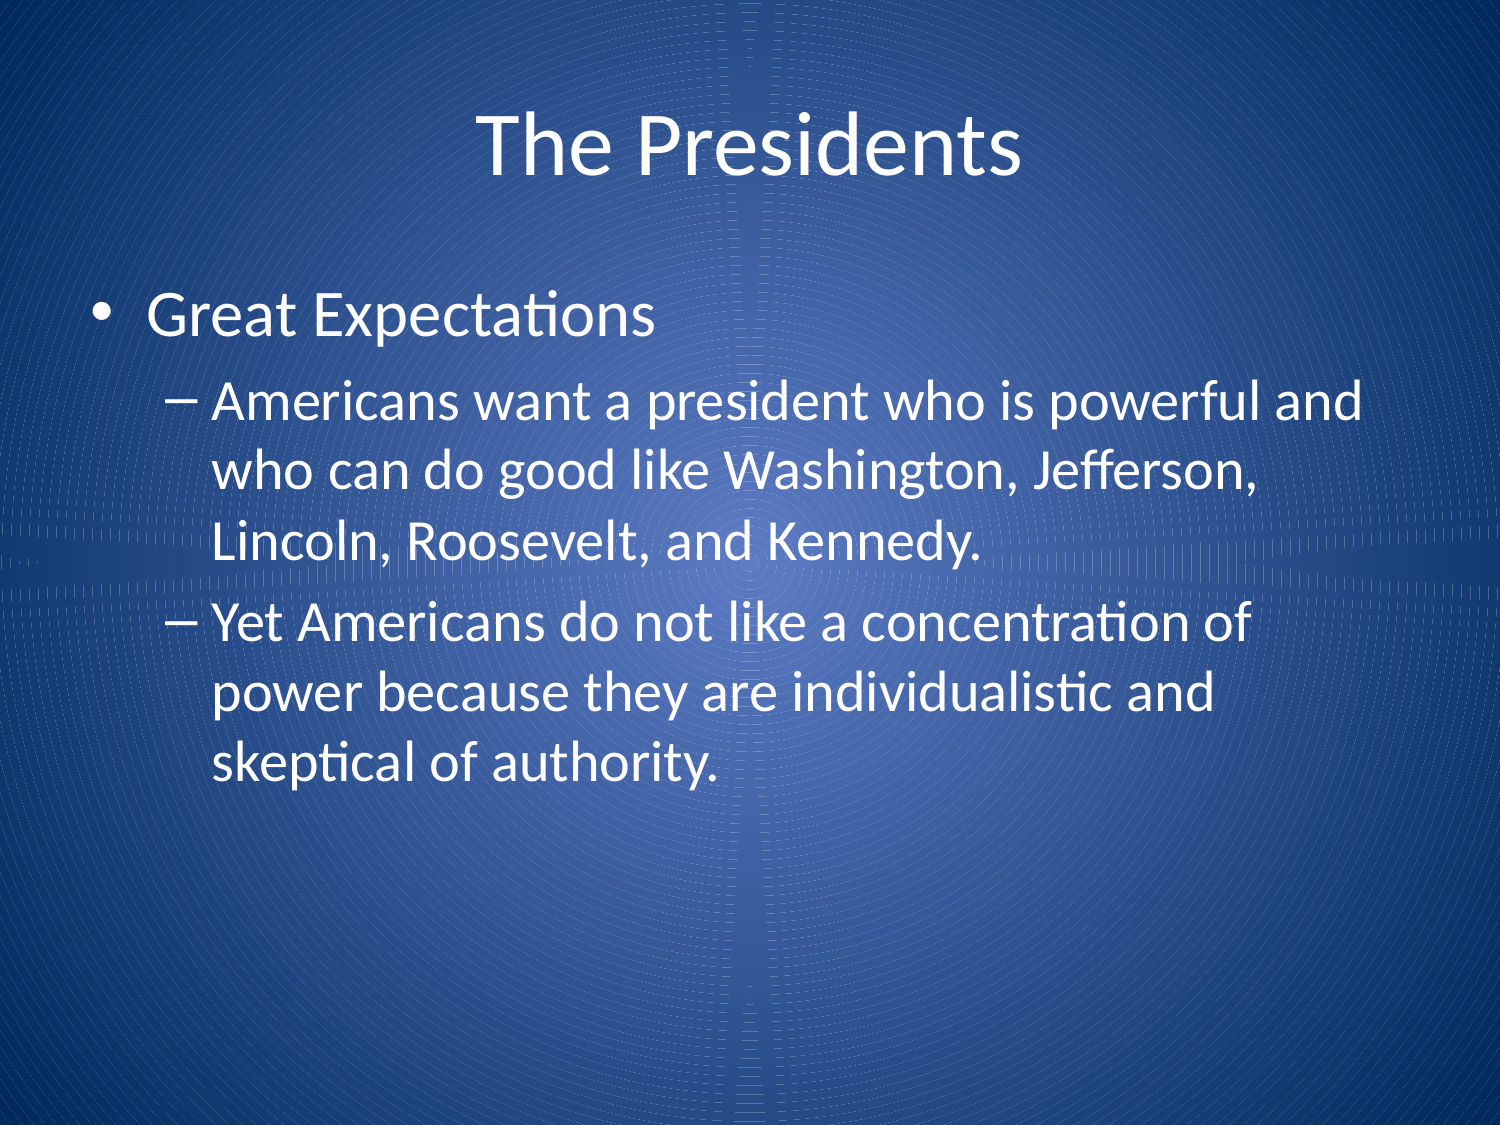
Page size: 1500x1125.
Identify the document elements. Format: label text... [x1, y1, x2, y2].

list Great Expectations Americans want a president who is powerful and who can do good like Washington, Jefferson, Lincoln, Roosevelt, and Kennedy. Yet Americans do not like a concentration of power because they are individualistic and skeptical of authority. [75, 262, 1425, 1005]
title The Presidents [75, 45, 1425, 233]
